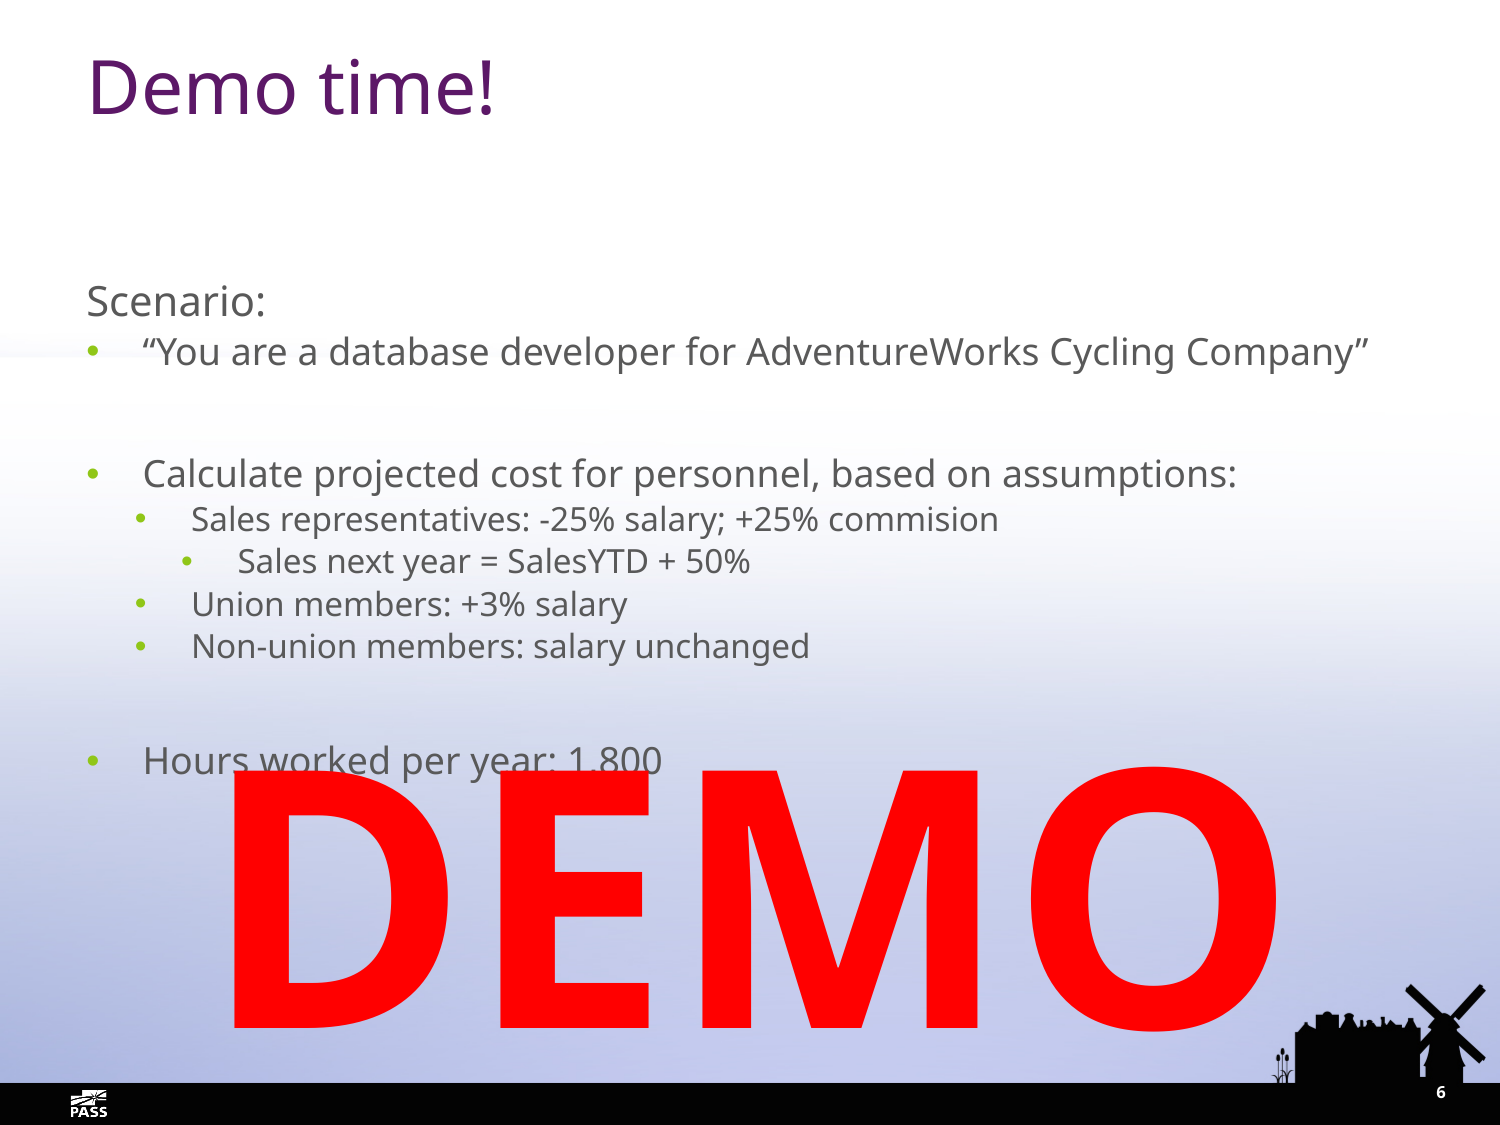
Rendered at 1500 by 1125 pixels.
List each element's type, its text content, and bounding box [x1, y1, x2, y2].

picture [0, 0, 1500, 1125]
list Scenario: “You are a database developer for AdventureWorks Cycling Company” Calculate projected cost for personnel, based on assumptions: Sales representatives: -25% salary; +25% commision Sales next year = SalesYTD + 50% Union members: +3% salary Non-union members: salary unchanged Hours worked per year: 1,800 [71, 272, 1422, 1031]
title Demo time! [71, 49, 1422, 162]
text_box DEMO [112, 643, 1388, 1125]
